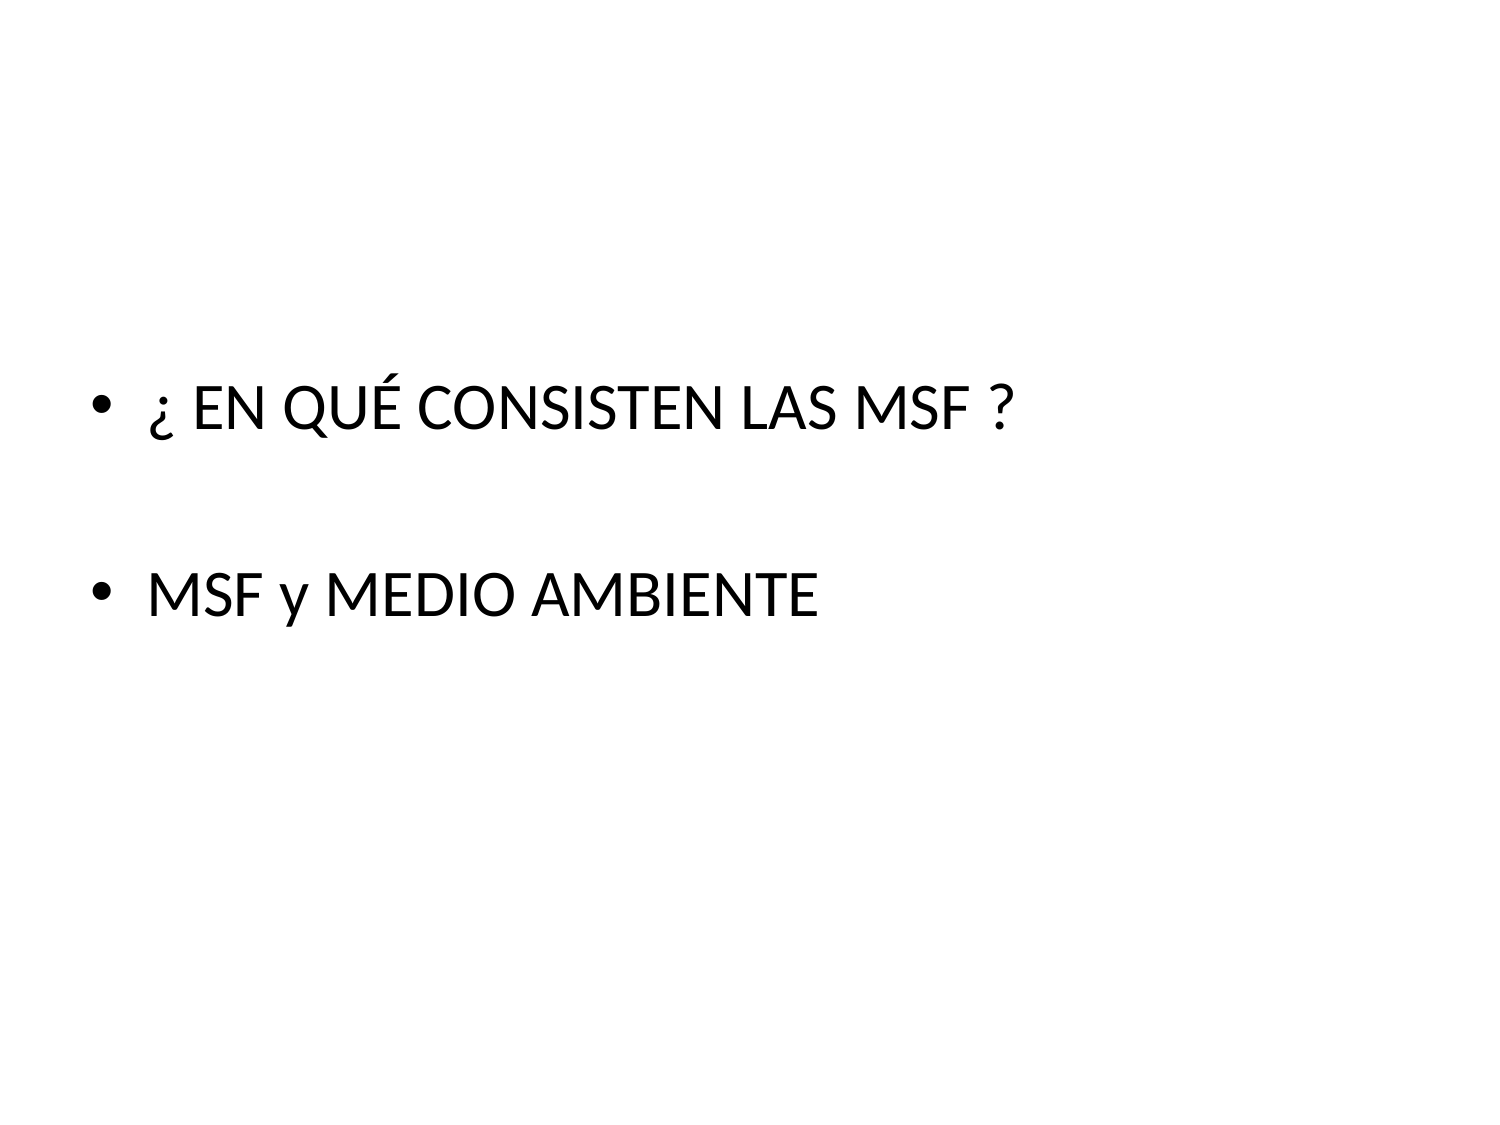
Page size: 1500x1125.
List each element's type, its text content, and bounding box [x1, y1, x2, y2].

list ¿ EN QUÉ CONSISTEN LAS MSF ? MSF y MEDIO AMBIENTE [75, 262, 1425, 1005]
